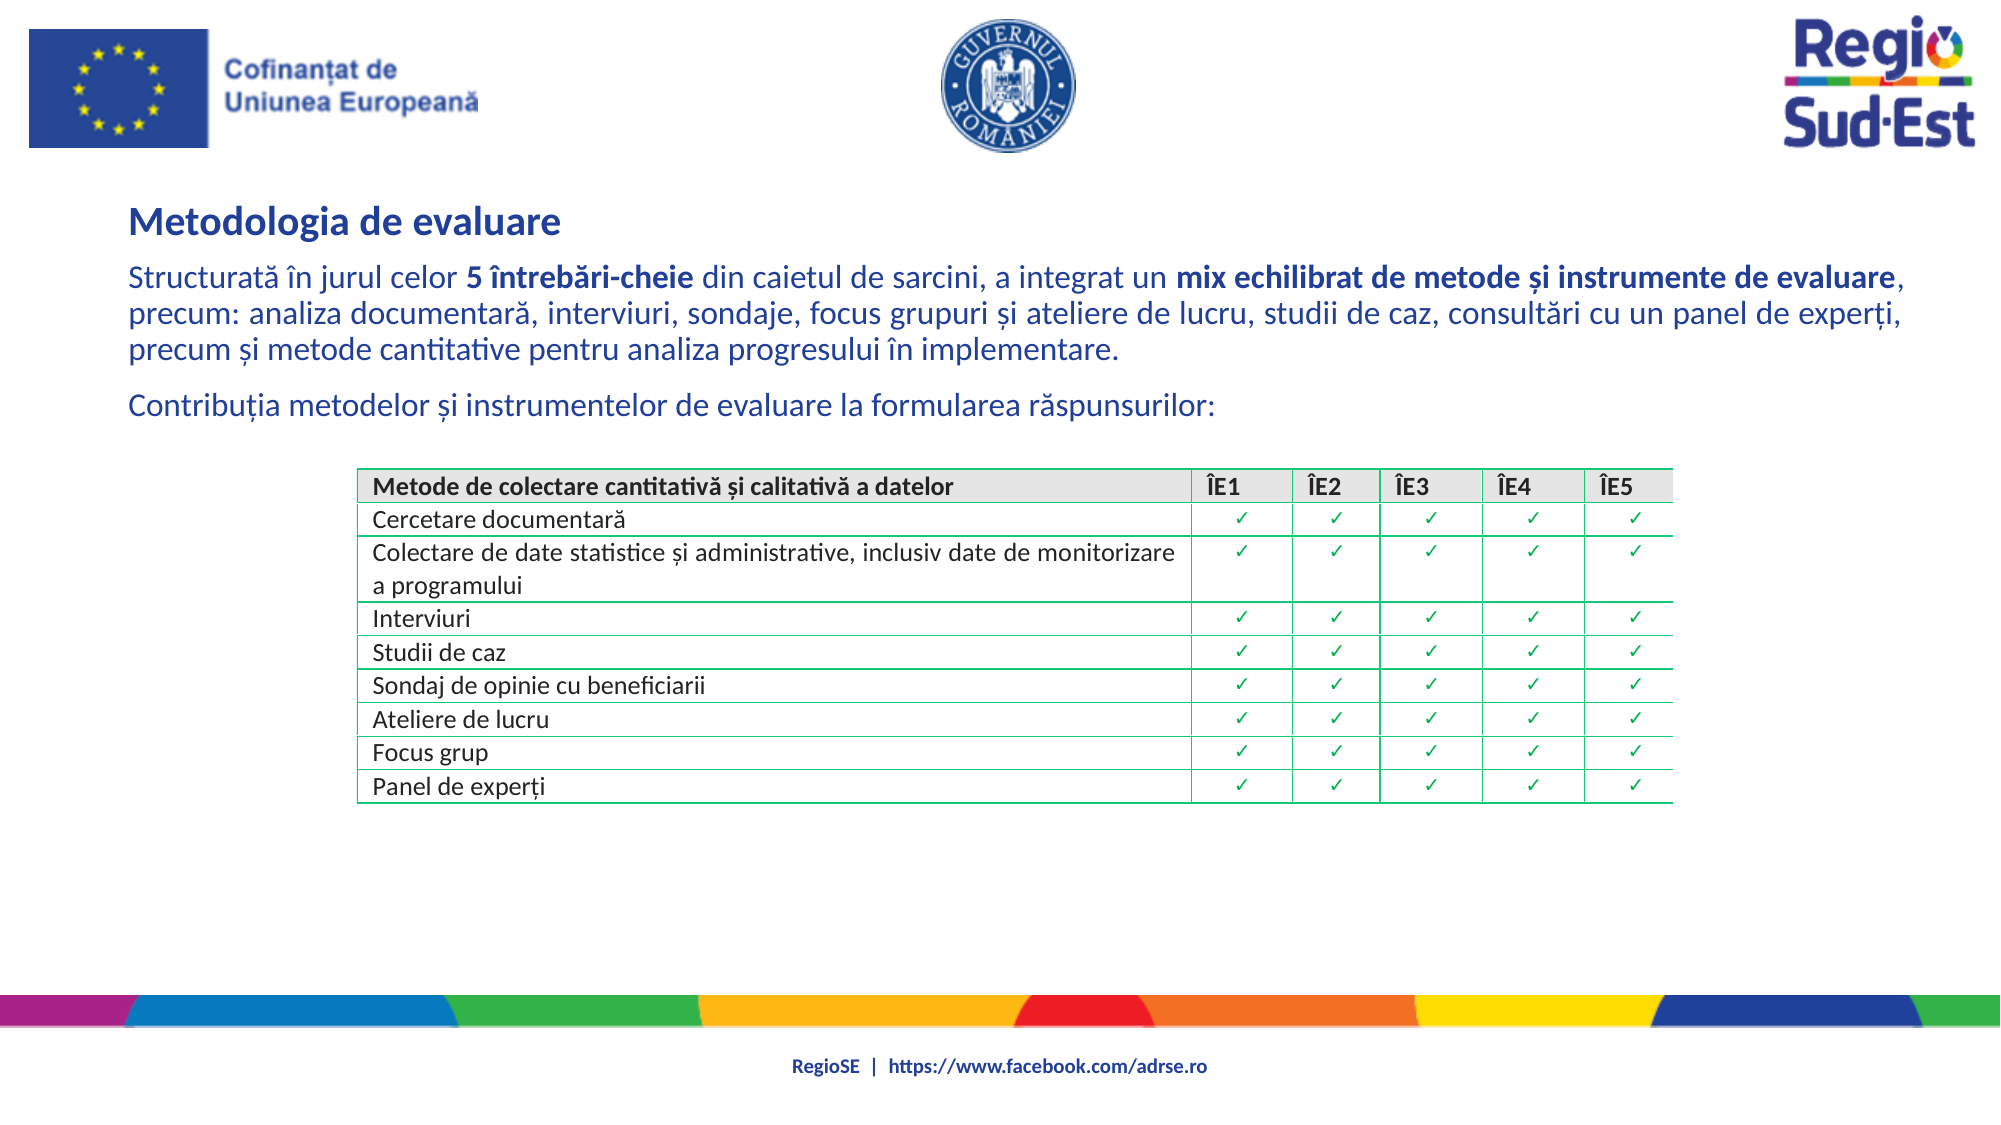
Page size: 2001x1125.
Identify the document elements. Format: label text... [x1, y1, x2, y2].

text_box Metodologia de evaluare [113, 186, 1213, 252]
text_box RegioSE | https://www.facebook.com/adrse.ro [776, 1029, 1223, 1085]
picture [0, 995, 2000, 1029]
subtitle Structurată în jurul celor 5 întrebări-cheie din caietul de sarcini, a integrat un mix echilibrat de metode și instrumente de evaluare, precum: analiza documentară, interviuri, sondaje, focus grupuri și ateliere de lucru, studii de caz, consultări cu un panel de experți, precum și metode cantitative pentru analiza progresului în implementare. Contribuția metodelor și instrumentelor de evaluare la formularea răspunsurilor: [113, 252, 1920, 312]
picture [1759, 0, 2000, 220]
picture [356, 467, 1674, 874]
picture [28, 28, 478, 148]
picture [941, 19, 1076, 153]
